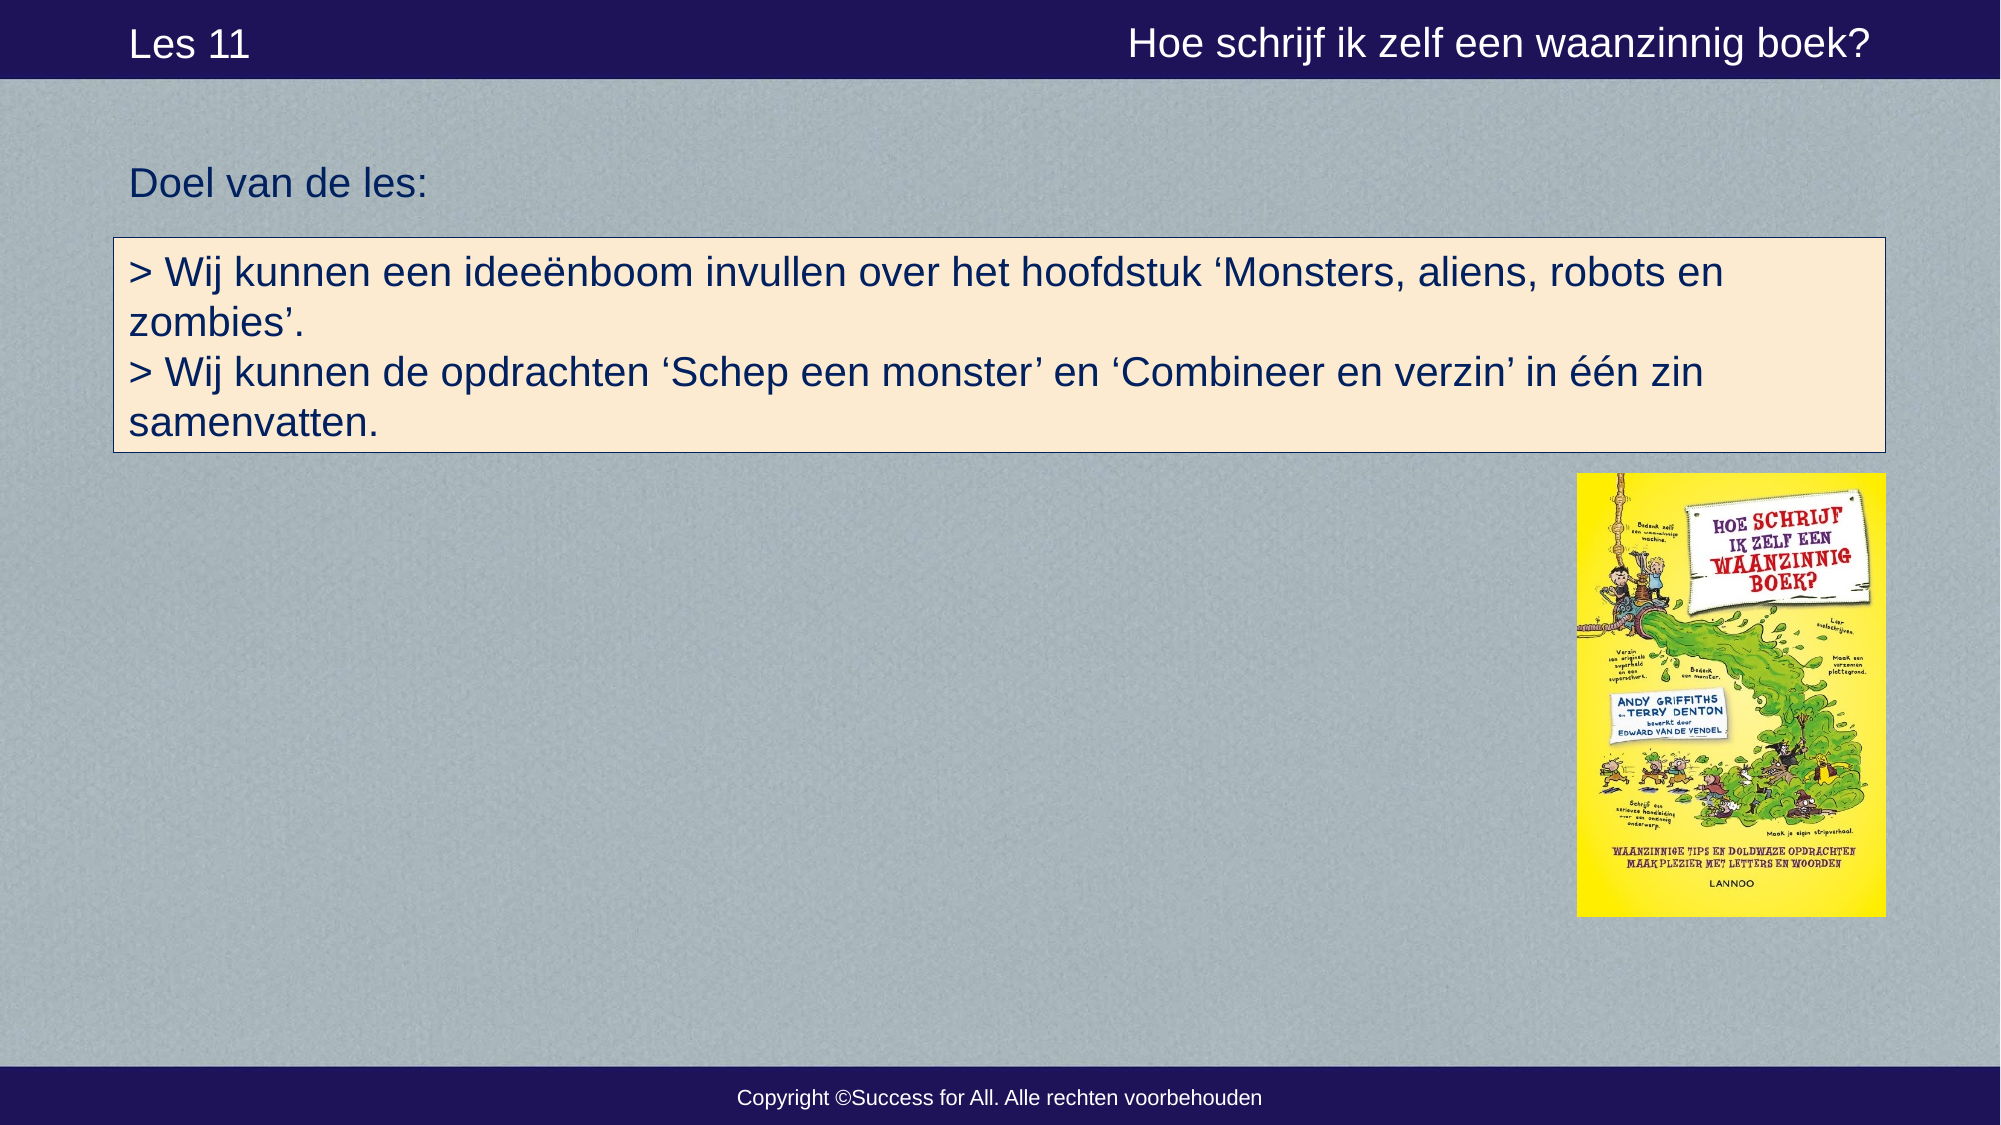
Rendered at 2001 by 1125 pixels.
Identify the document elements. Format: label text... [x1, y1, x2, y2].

text_box Copyright ©Success for All. Alle rechten voorbehouden [0, 1076, 2000, 1125]
text_box Les 11 [114, 9, 354, 75]
text_box Doel van de les: [113, 148, 1635, 214]
text_box Hoe schrijf ik zelf een waanzinnig boek? [999, 8, 1886, 73]
picture [0, 0, 2001, 1125]
text_box > Wij kunnen een ideeënboom invullen over het hoofdstuk ‘Monsters, aliens, robots en zombies’. > Wij kunnen de opdrachten ‘Schep een monster’ en ‘Combineer en verzin’ in één zin samenvatten. [113, 237, 1886, 453]
